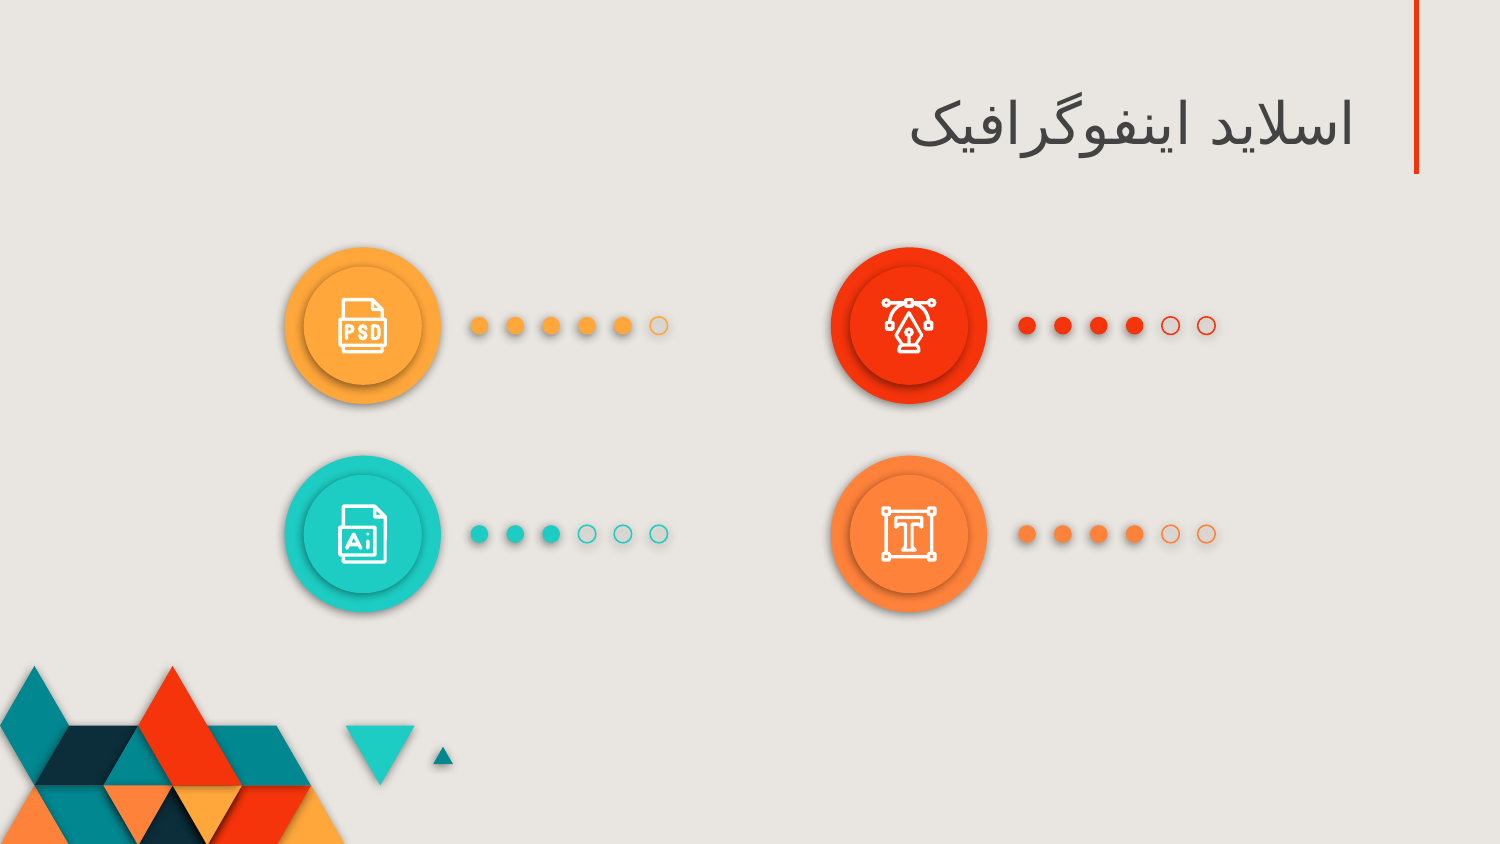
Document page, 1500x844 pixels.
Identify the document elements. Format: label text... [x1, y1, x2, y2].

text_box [284, 455, 442, 613]
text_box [830, 247, 988, 405]
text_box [338, 297, 388, 354]
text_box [881, 297, 937, 354]
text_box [470, 316, 668, 335]
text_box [881, 506, 937, 562]
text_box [830, 455, 988, 613]
title اسلاید اینفوگرافیک [43, 76, 1372, 172]
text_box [284, 247, 442, 405]
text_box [1018, 524, 1216, 544]
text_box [470, 524, 668, 544]
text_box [337, 504, 388, 564]
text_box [1018, 316, 1216, 335]
